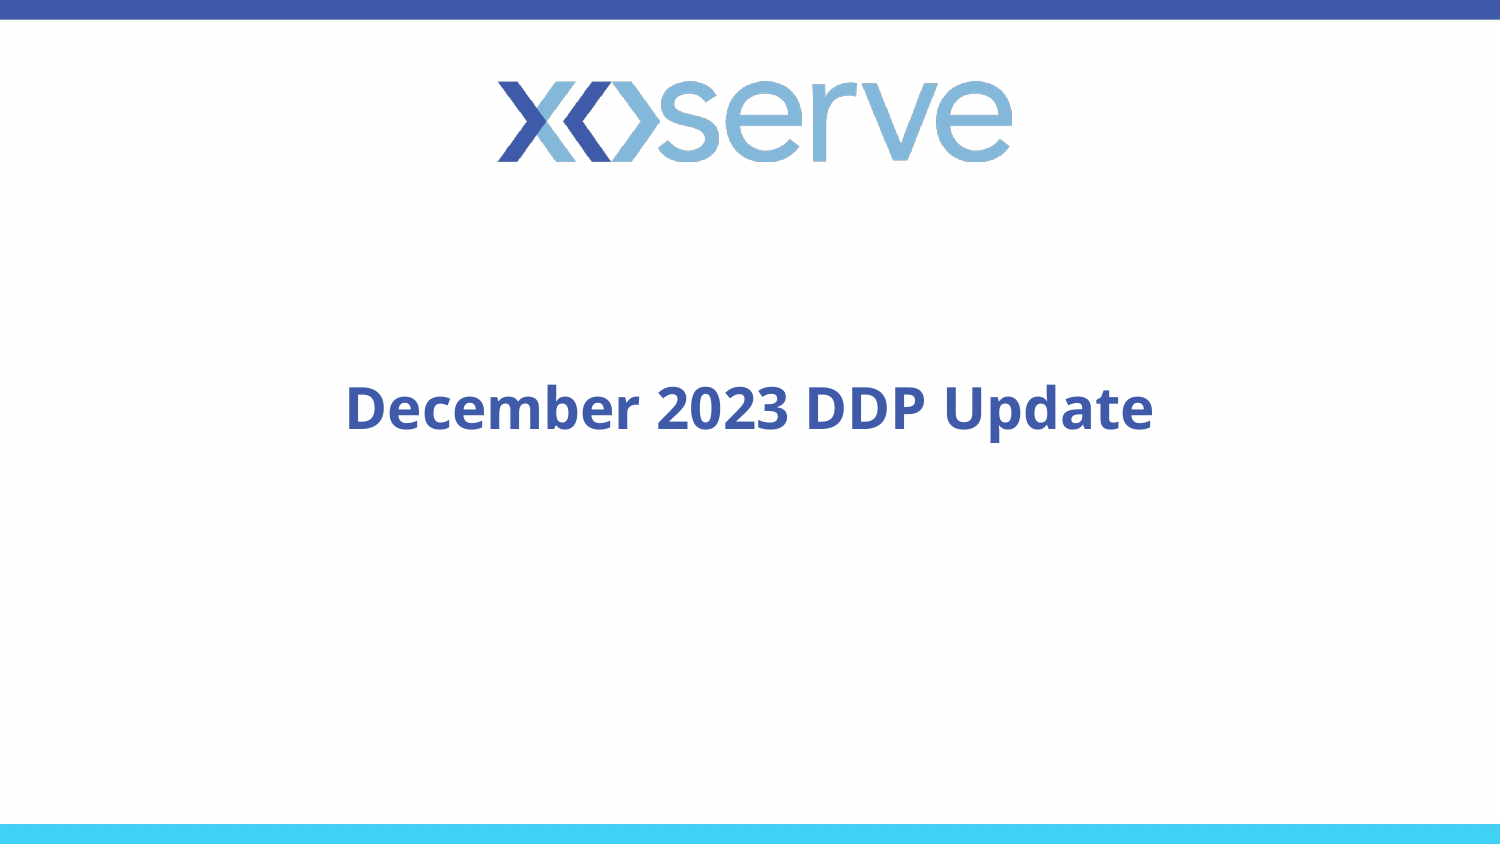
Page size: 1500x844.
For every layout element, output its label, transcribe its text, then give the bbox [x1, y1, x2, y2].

title December 2023 DDP Update [112, 315, 1388, 497]
picture [0, 0, 1500, 844]
